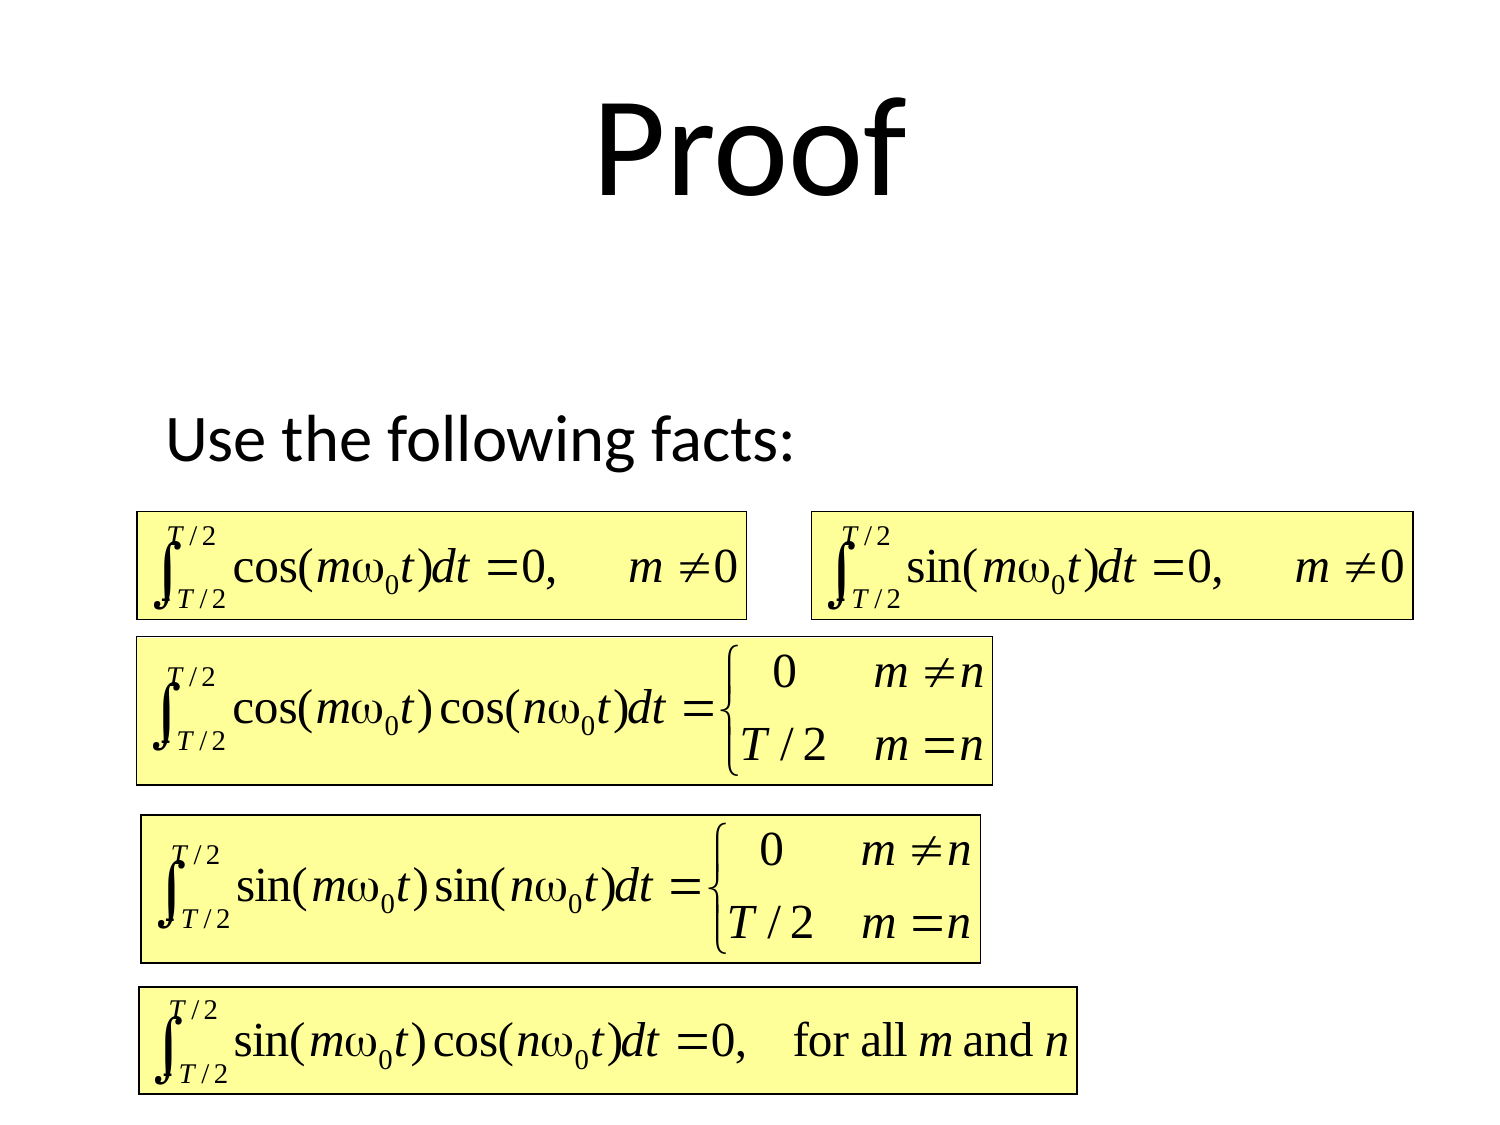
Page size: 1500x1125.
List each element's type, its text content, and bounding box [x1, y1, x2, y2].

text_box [137, 512, 1413, 1094]
title Proof [75, 45, 1425, 233]
list Use the following facts: [150, 387, 1463, 475]
